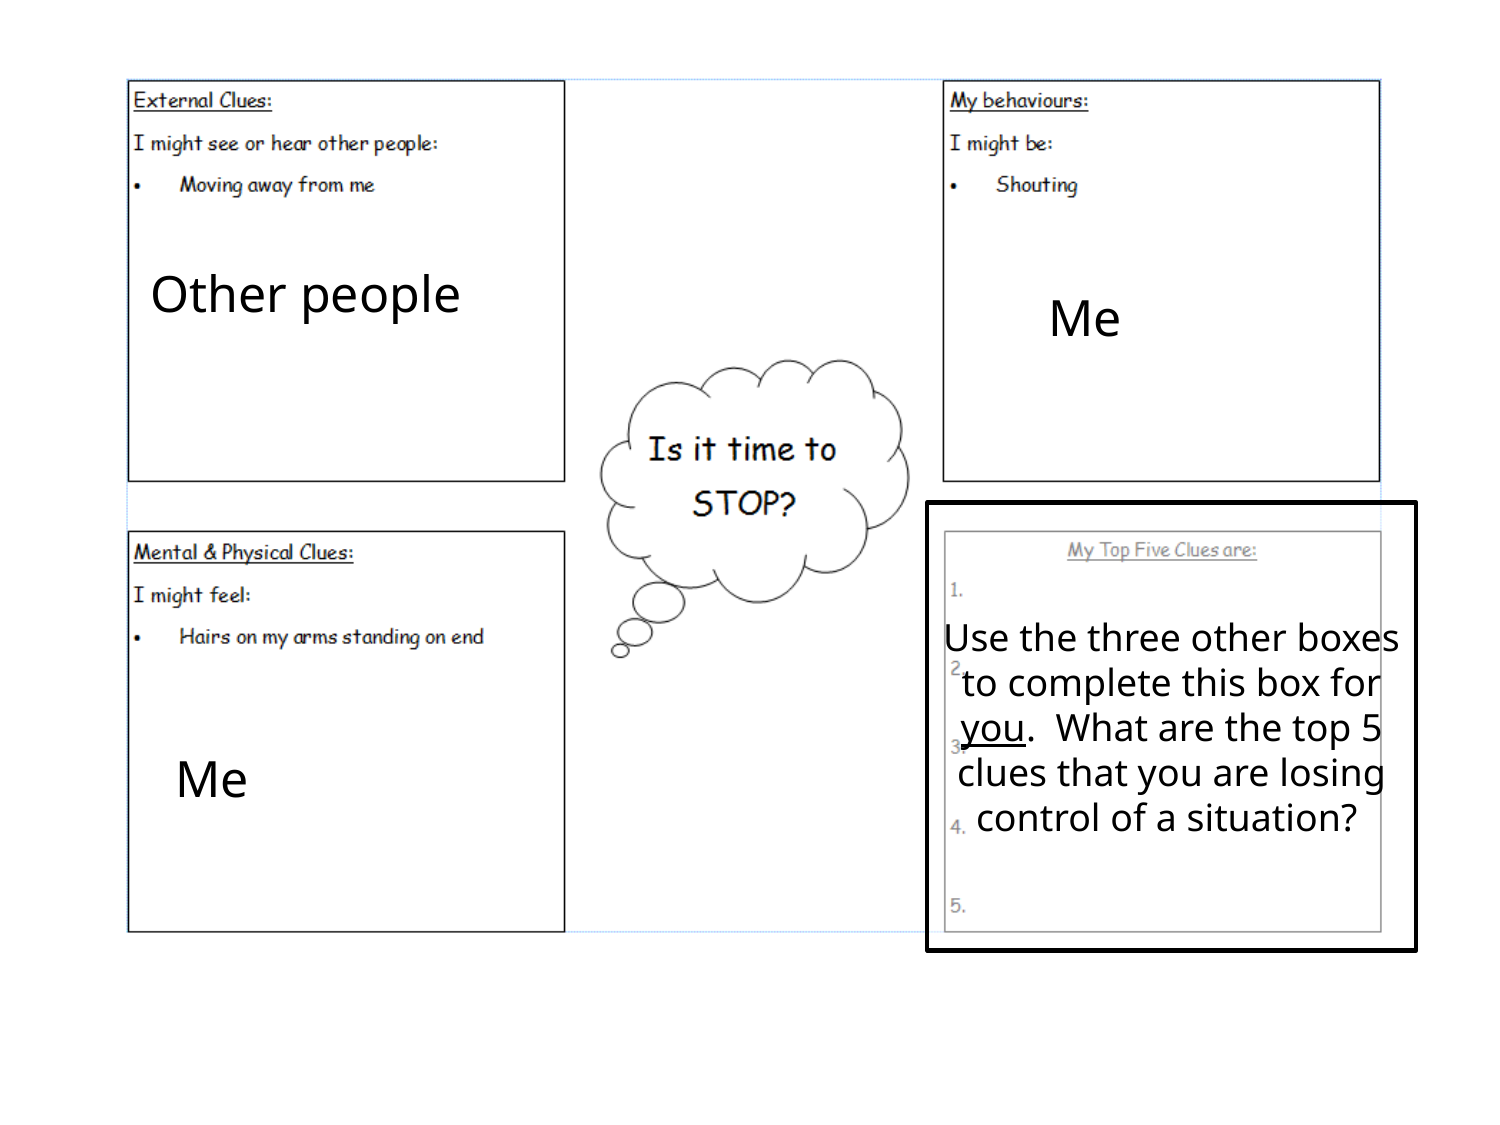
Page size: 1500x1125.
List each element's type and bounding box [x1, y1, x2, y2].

picture [111, 54, 1417, 951]
